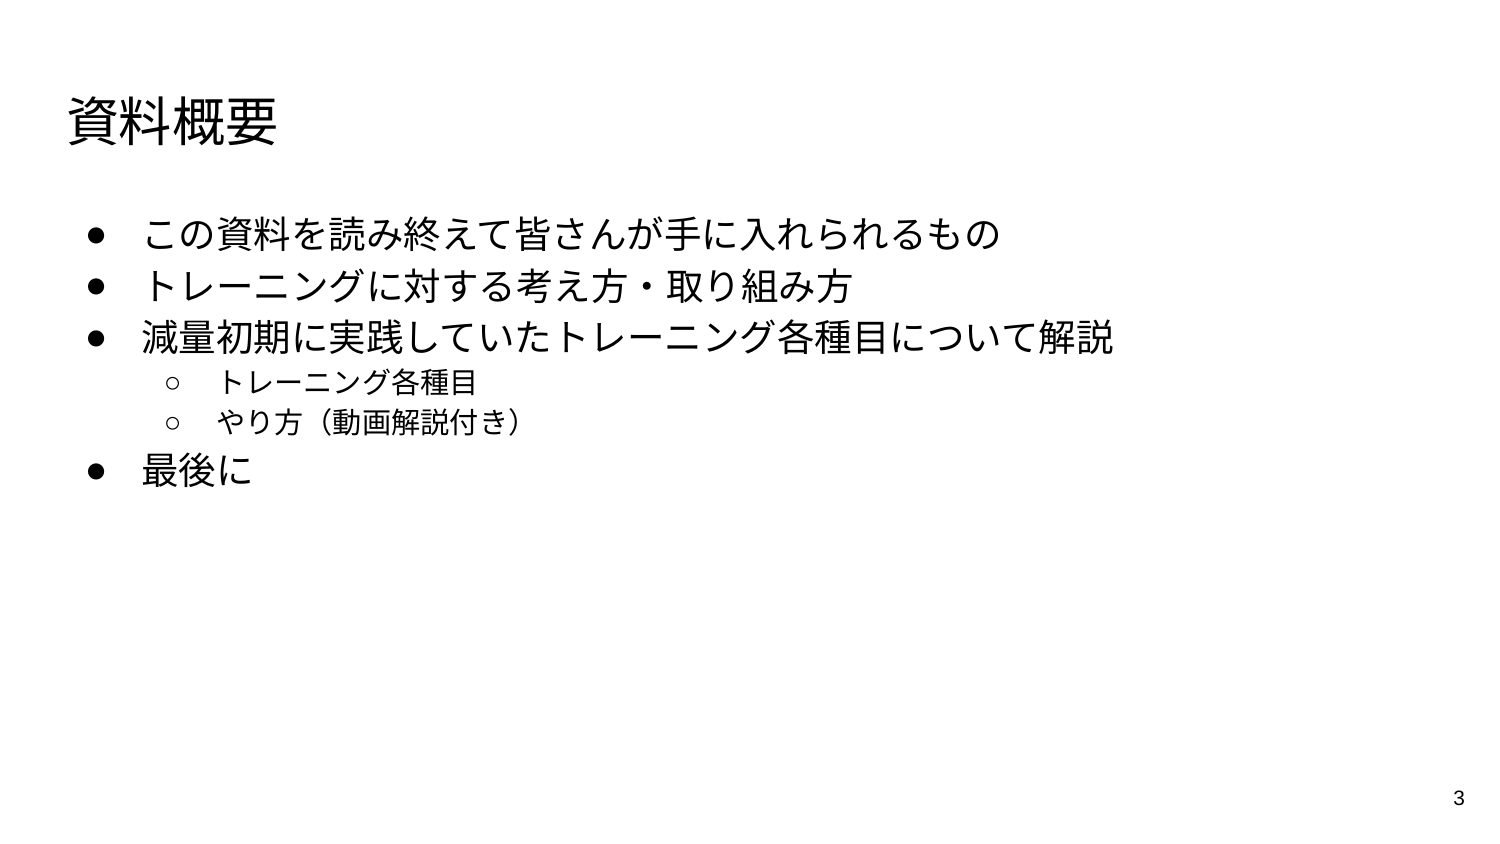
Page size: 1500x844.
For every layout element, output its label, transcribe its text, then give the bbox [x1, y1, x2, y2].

slide_number 3 [1389, 764, 1480, 830]
list この資料を読み終えて皆さんが手に入れられるもの トレーニングに対する考え方・取り組み方 減量初期に実践していたトレーニング各種目について解説 トレーニング各種目 やり方（動画解説付き） 最後に [51, 189, 1449, 750]
title 資料概要 [51, 72, 1449, 167]
